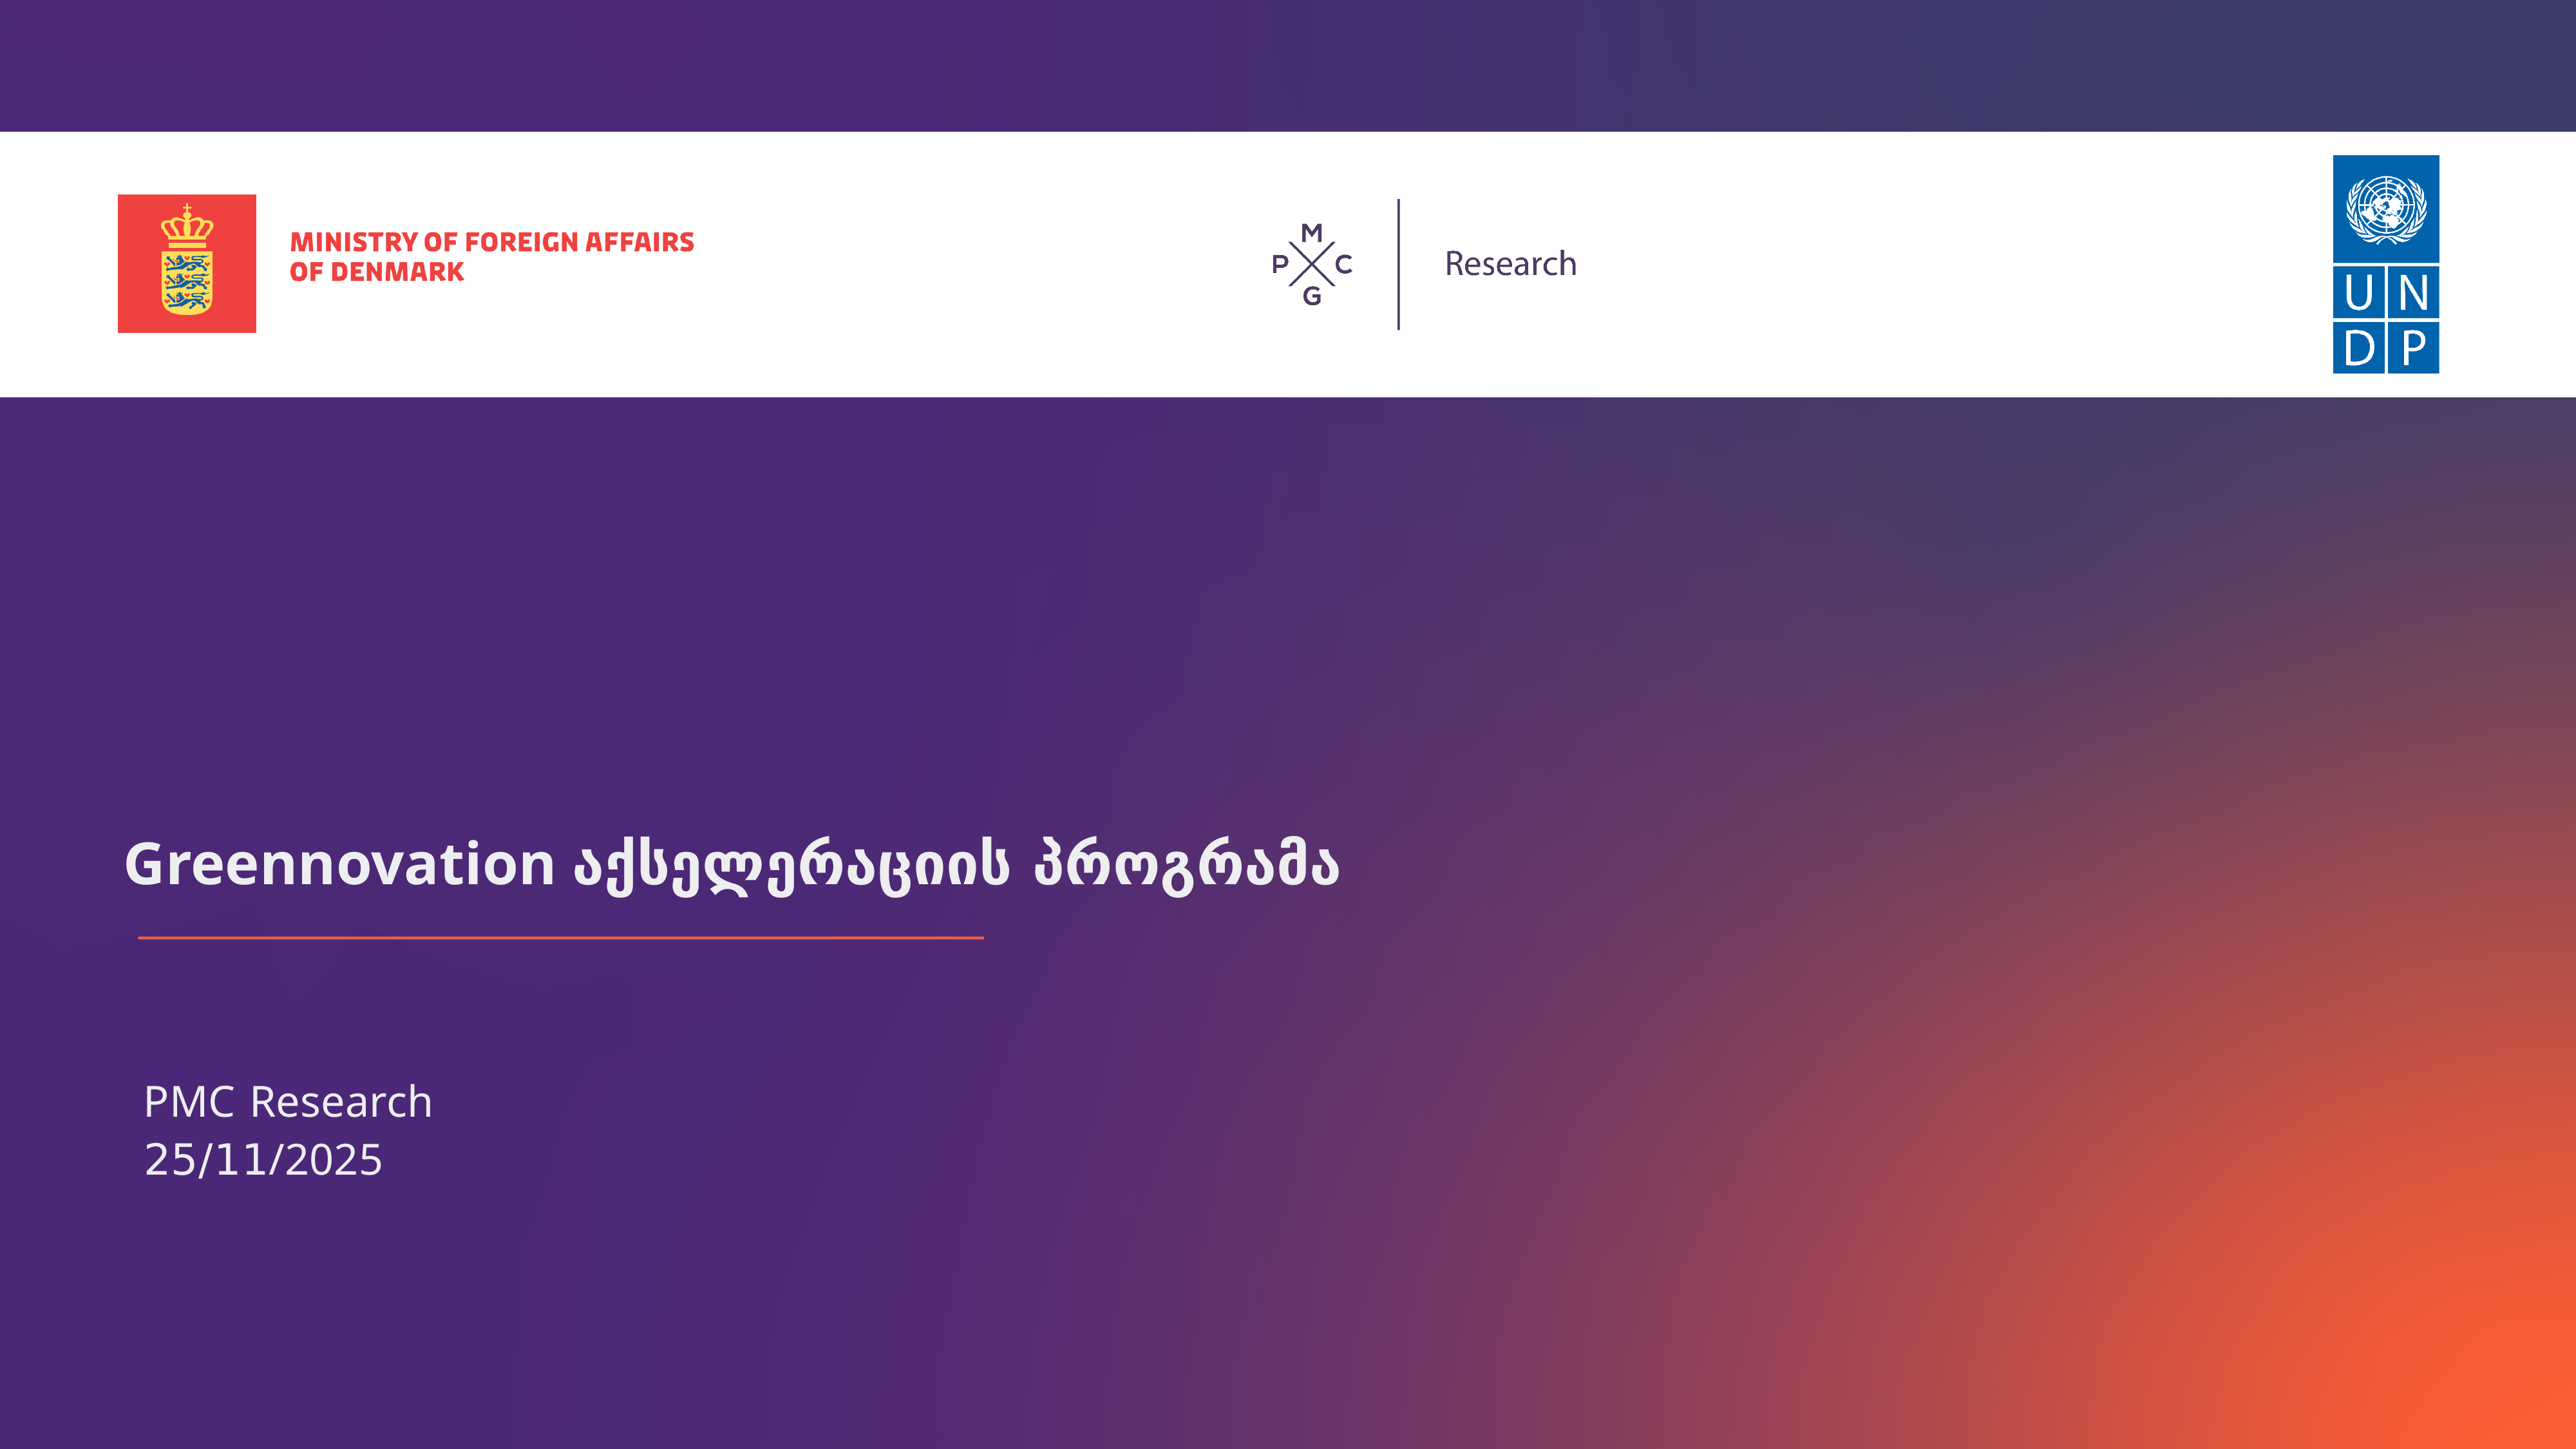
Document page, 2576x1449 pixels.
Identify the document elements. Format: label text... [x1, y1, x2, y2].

text_box 25/11/2025 [138, 1126, 936, 1191]
text_box PMC Research [138, 1068, 789, 1186]
picture [0, 397, 2576, 1449]
picture [1221, 171, 1637, 359]
picture [0, 0, 2576, 131]
text_box Greennovation აქსელერაციის პროგრამა [118, 821, 1429, 974]
text_box [0, 131, 2576, 397]
picture [2333, 155, 2439, 374]
picture [118, 194, 734, 333]
